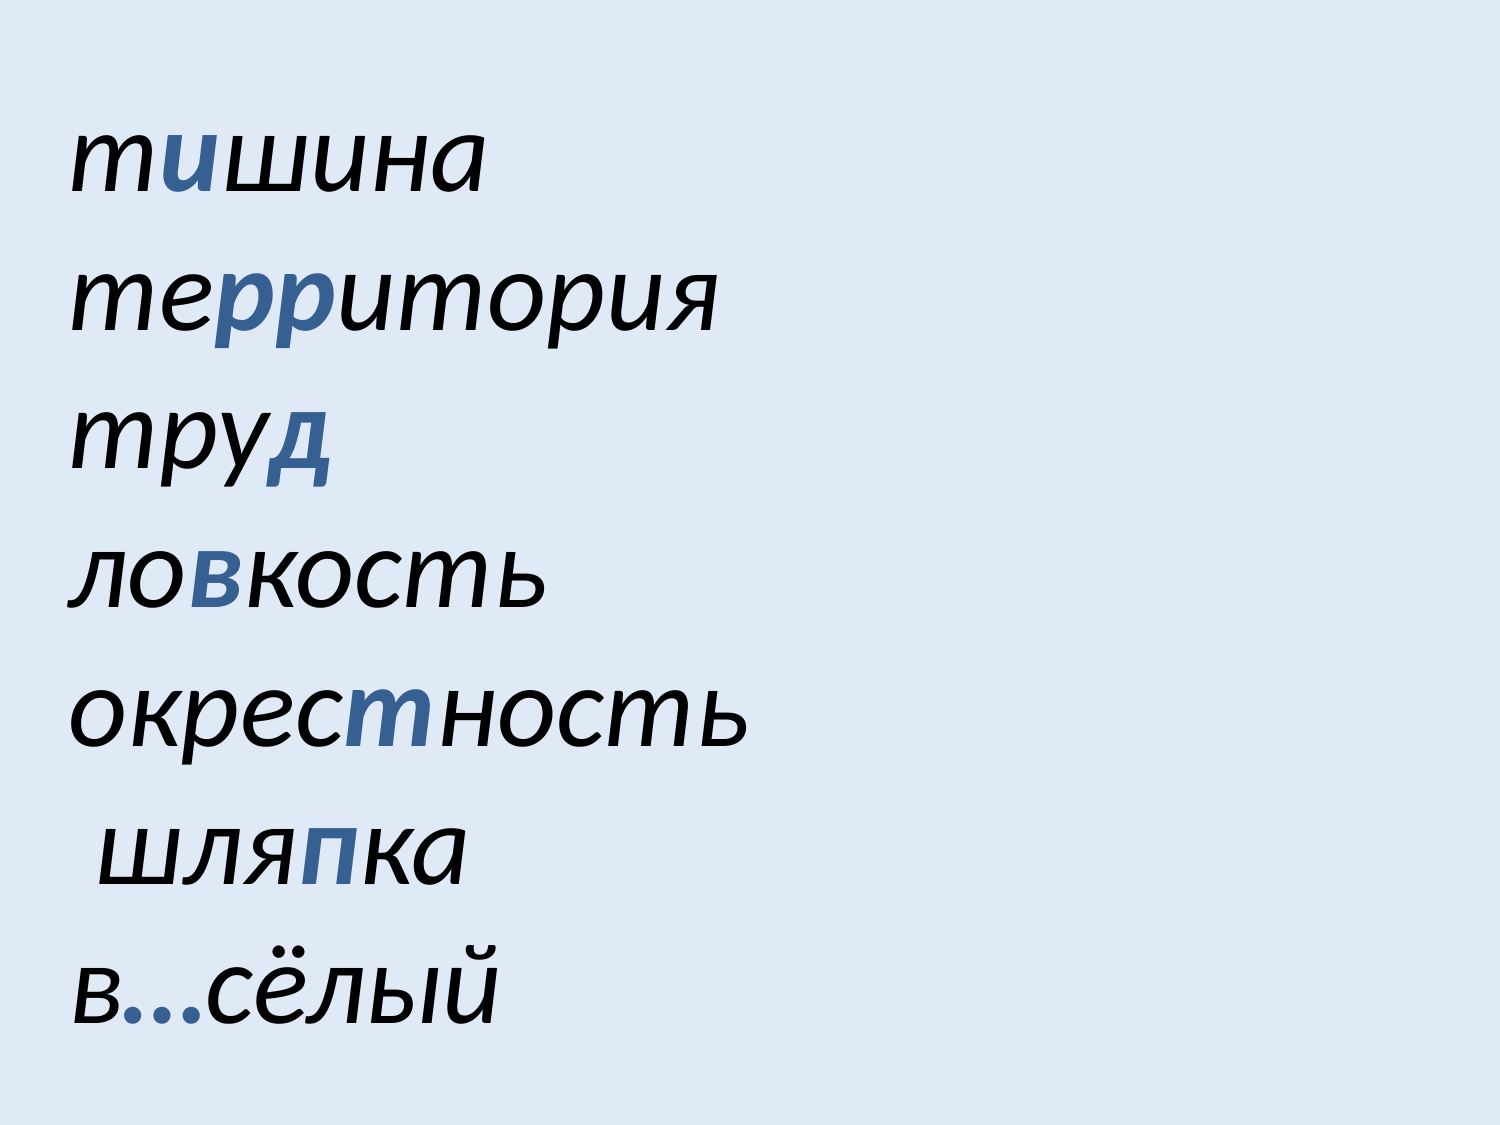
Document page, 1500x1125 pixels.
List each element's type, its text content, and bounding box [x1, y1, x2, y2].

title тишина территория труд ловкость окрестность шляпка в…сёлый [53, 66, 1404, 1057]
